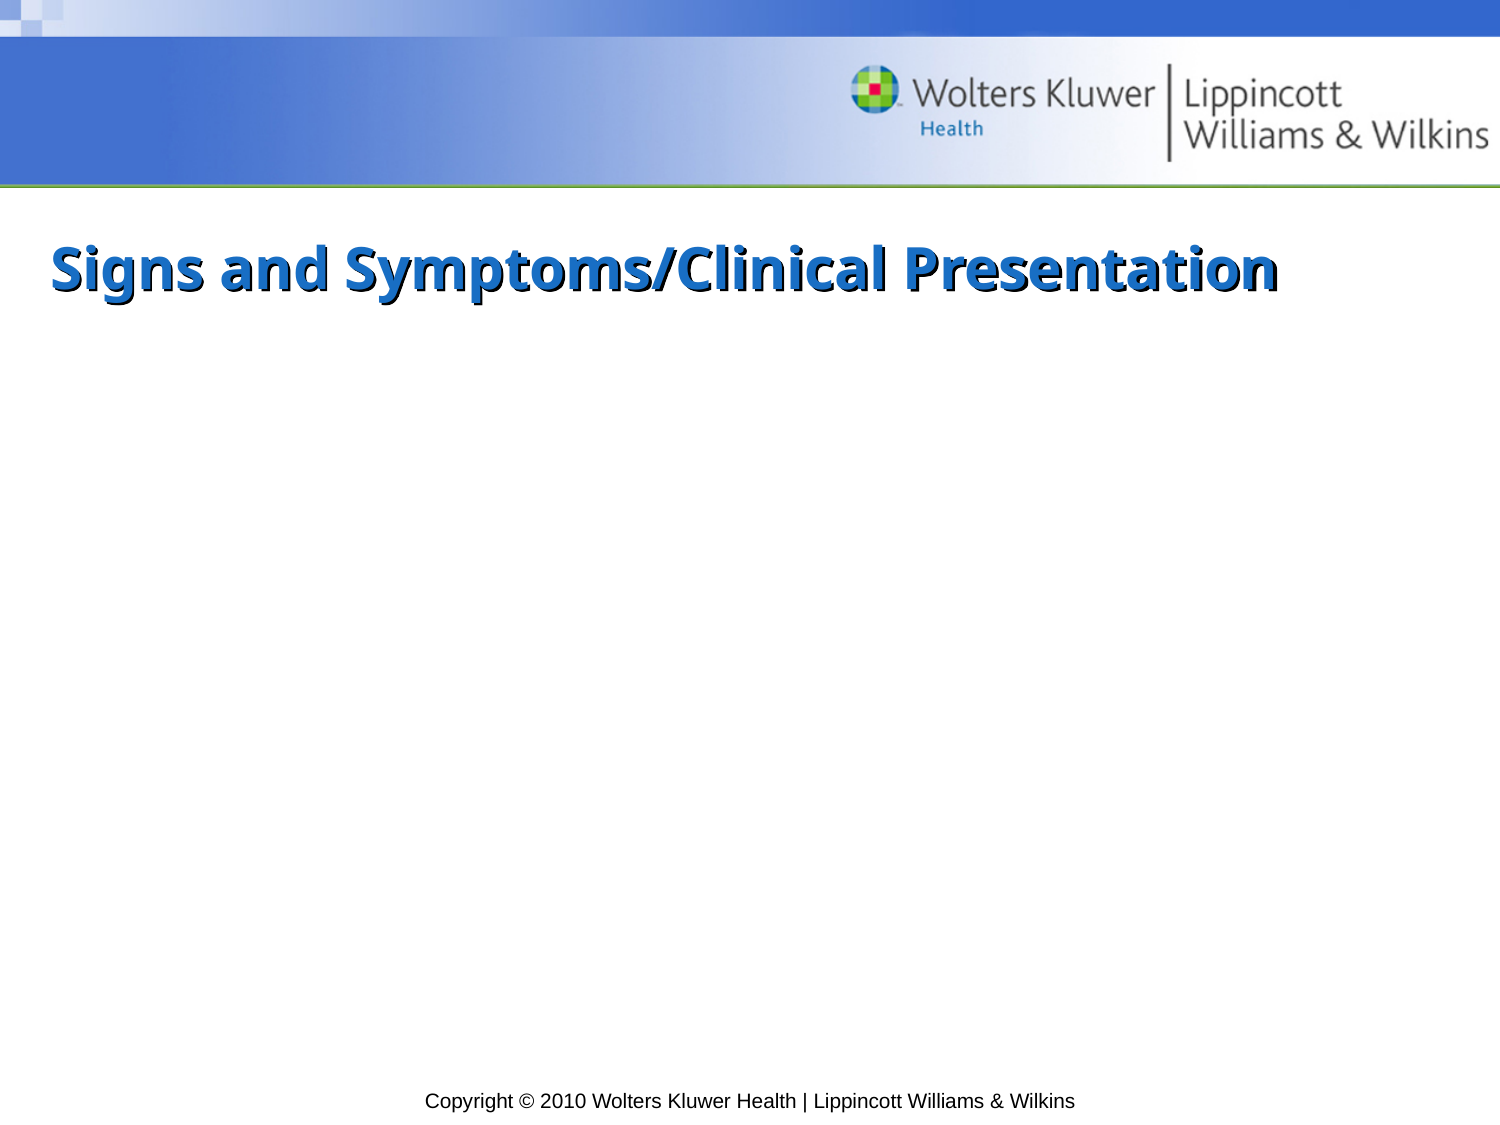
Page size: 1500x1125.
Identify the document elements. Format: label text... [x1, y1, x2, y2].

picture [0, 0, 1500, 188]
title Signs and Symptoms/Clinical Presentation [50, 208, 1500, 303]
